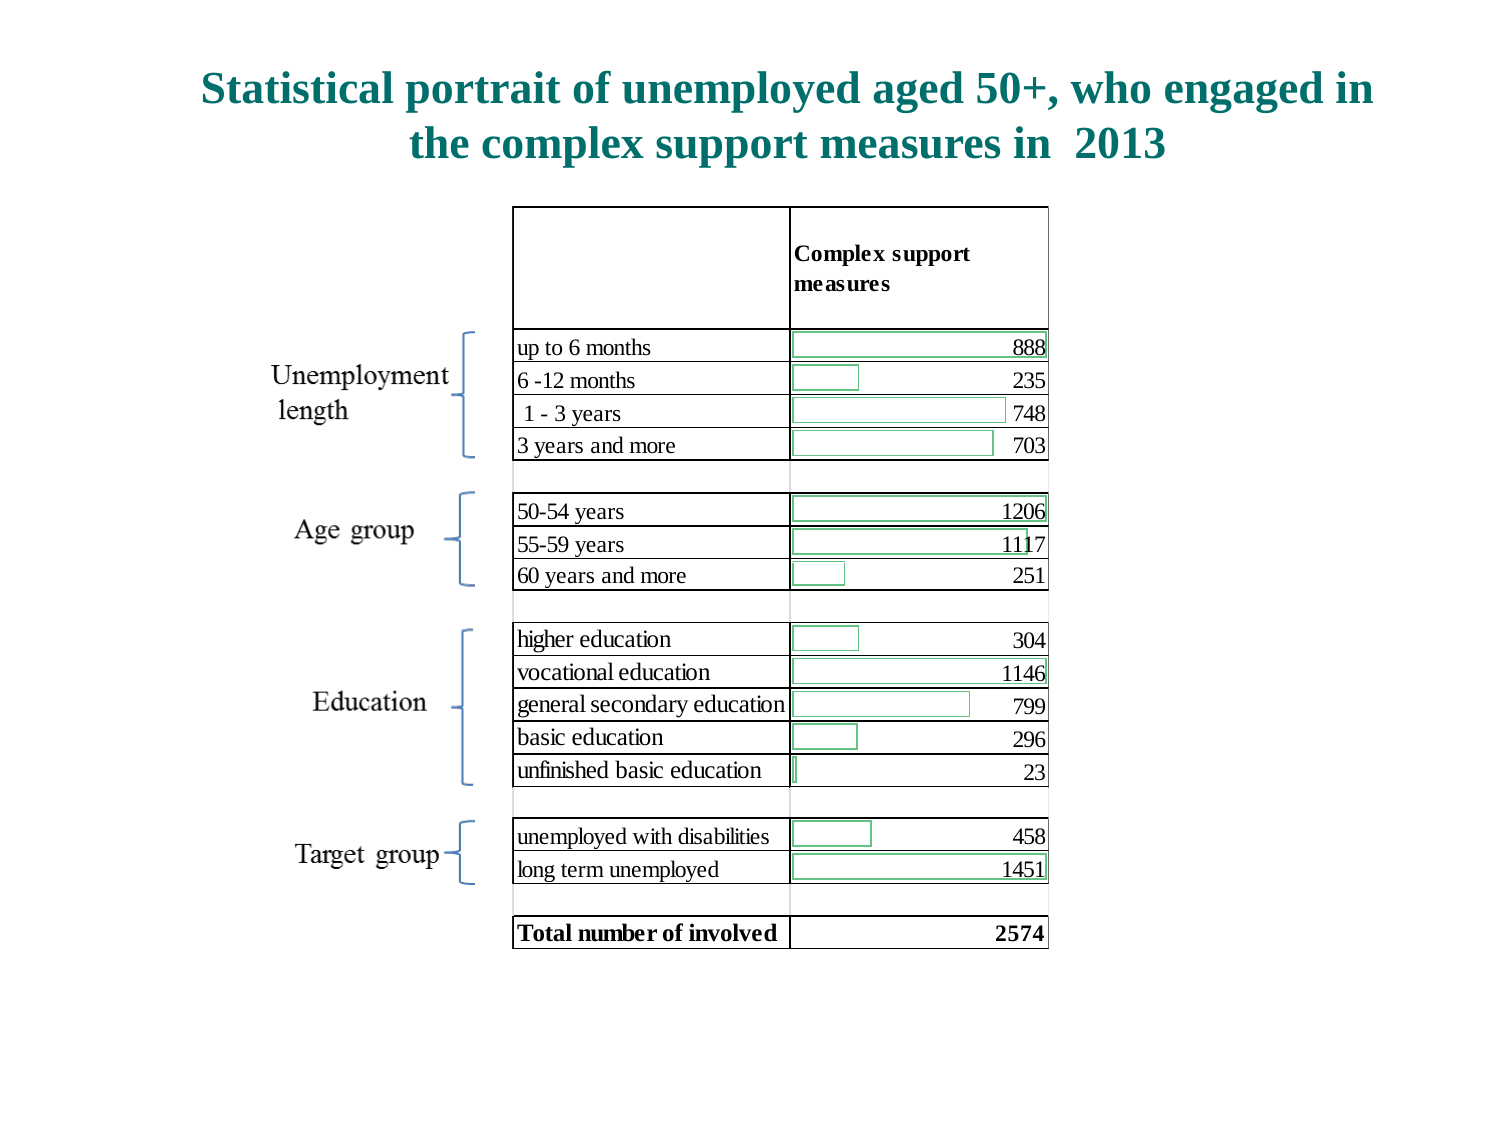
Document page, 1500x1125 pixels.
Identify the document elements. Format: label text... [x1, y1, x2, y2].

picture [512, 205, 1051, 951]
picture [253, 331, 476, 888]
text_box Statistical portrait of unemployed aged 50+, who engaged in the complex support measures in 2013 [162, 49, 1413, 175]
